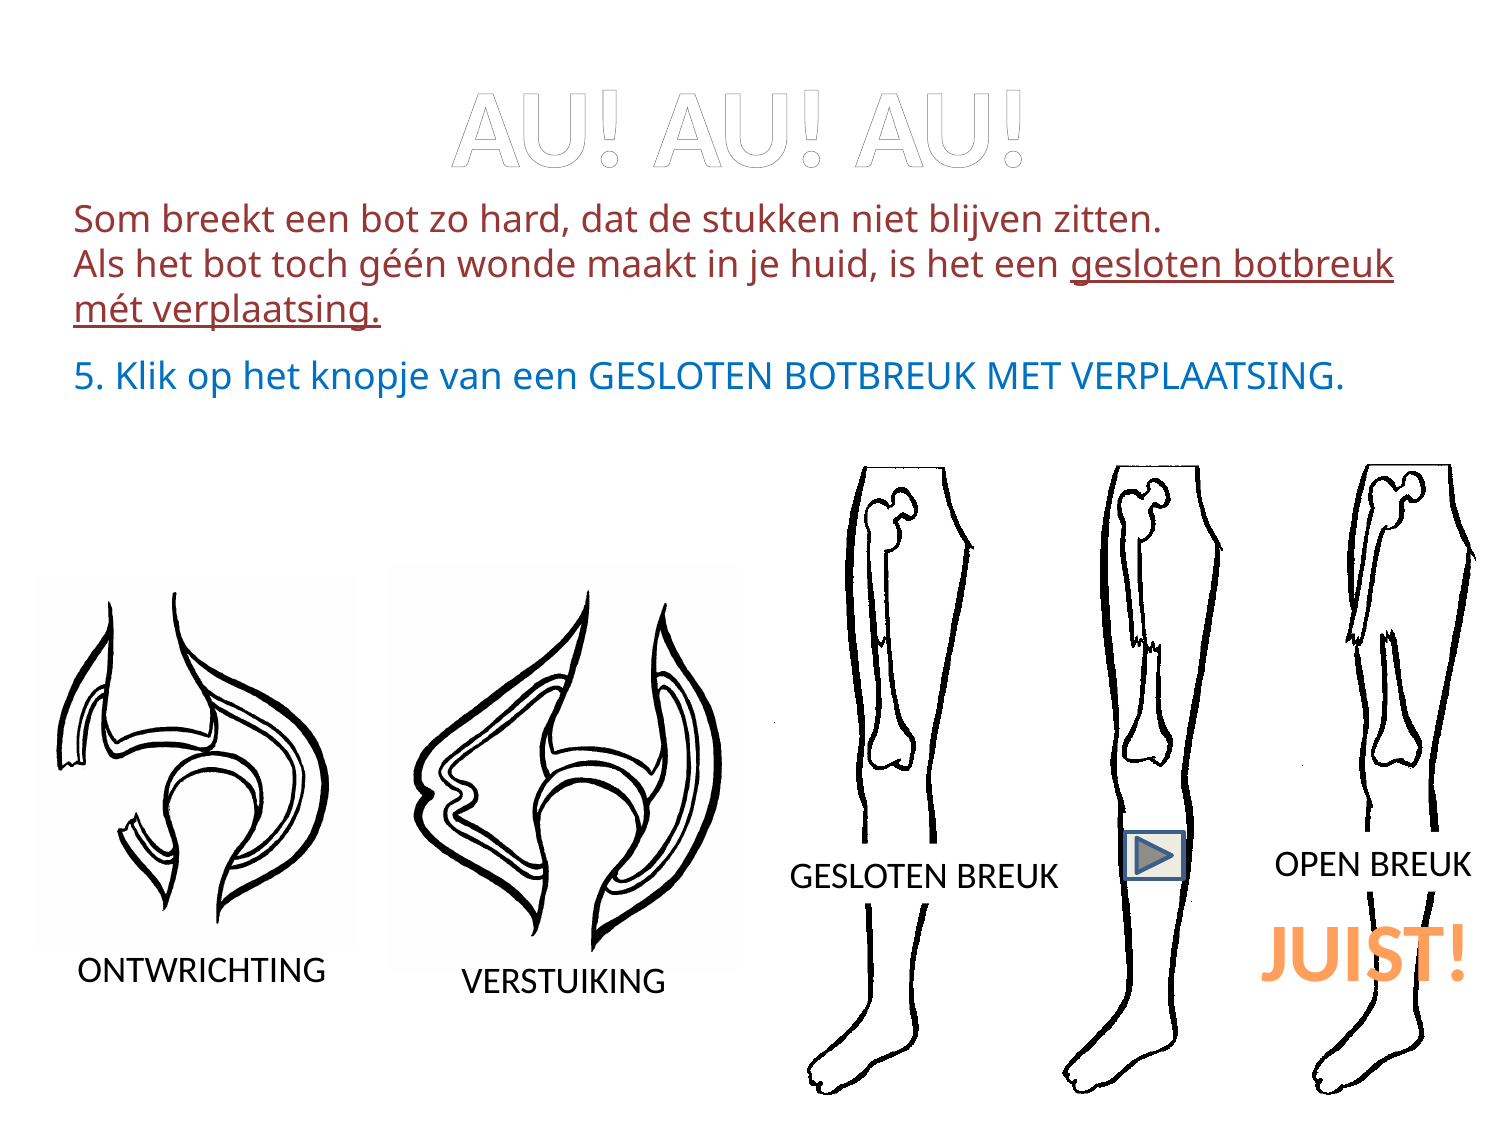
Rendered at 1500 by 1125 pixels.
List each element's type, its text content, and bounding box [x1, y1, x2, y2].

text_box Som breekt een bot zo hard, dat de stukken niet blijven zitten. Als het bot toch géén wonde maakt in je huid, is het een gesloten botbreuk mét verplaatsing. 5. Klik op het knopje van een GESLOTEN BOTBREUK MET VERPLAATSING. [58, 187, 1465, 405]
picture [34, 573, 358, 950]
text_box ONTWRICHTING [62, 957, 342, 998]
text_box VERSTUIKING [446, 980, 682, 1009]
text_box AU! AU! AU! [436, 46, 1047, 197]
picture [386, 445, 1500, 1114]
